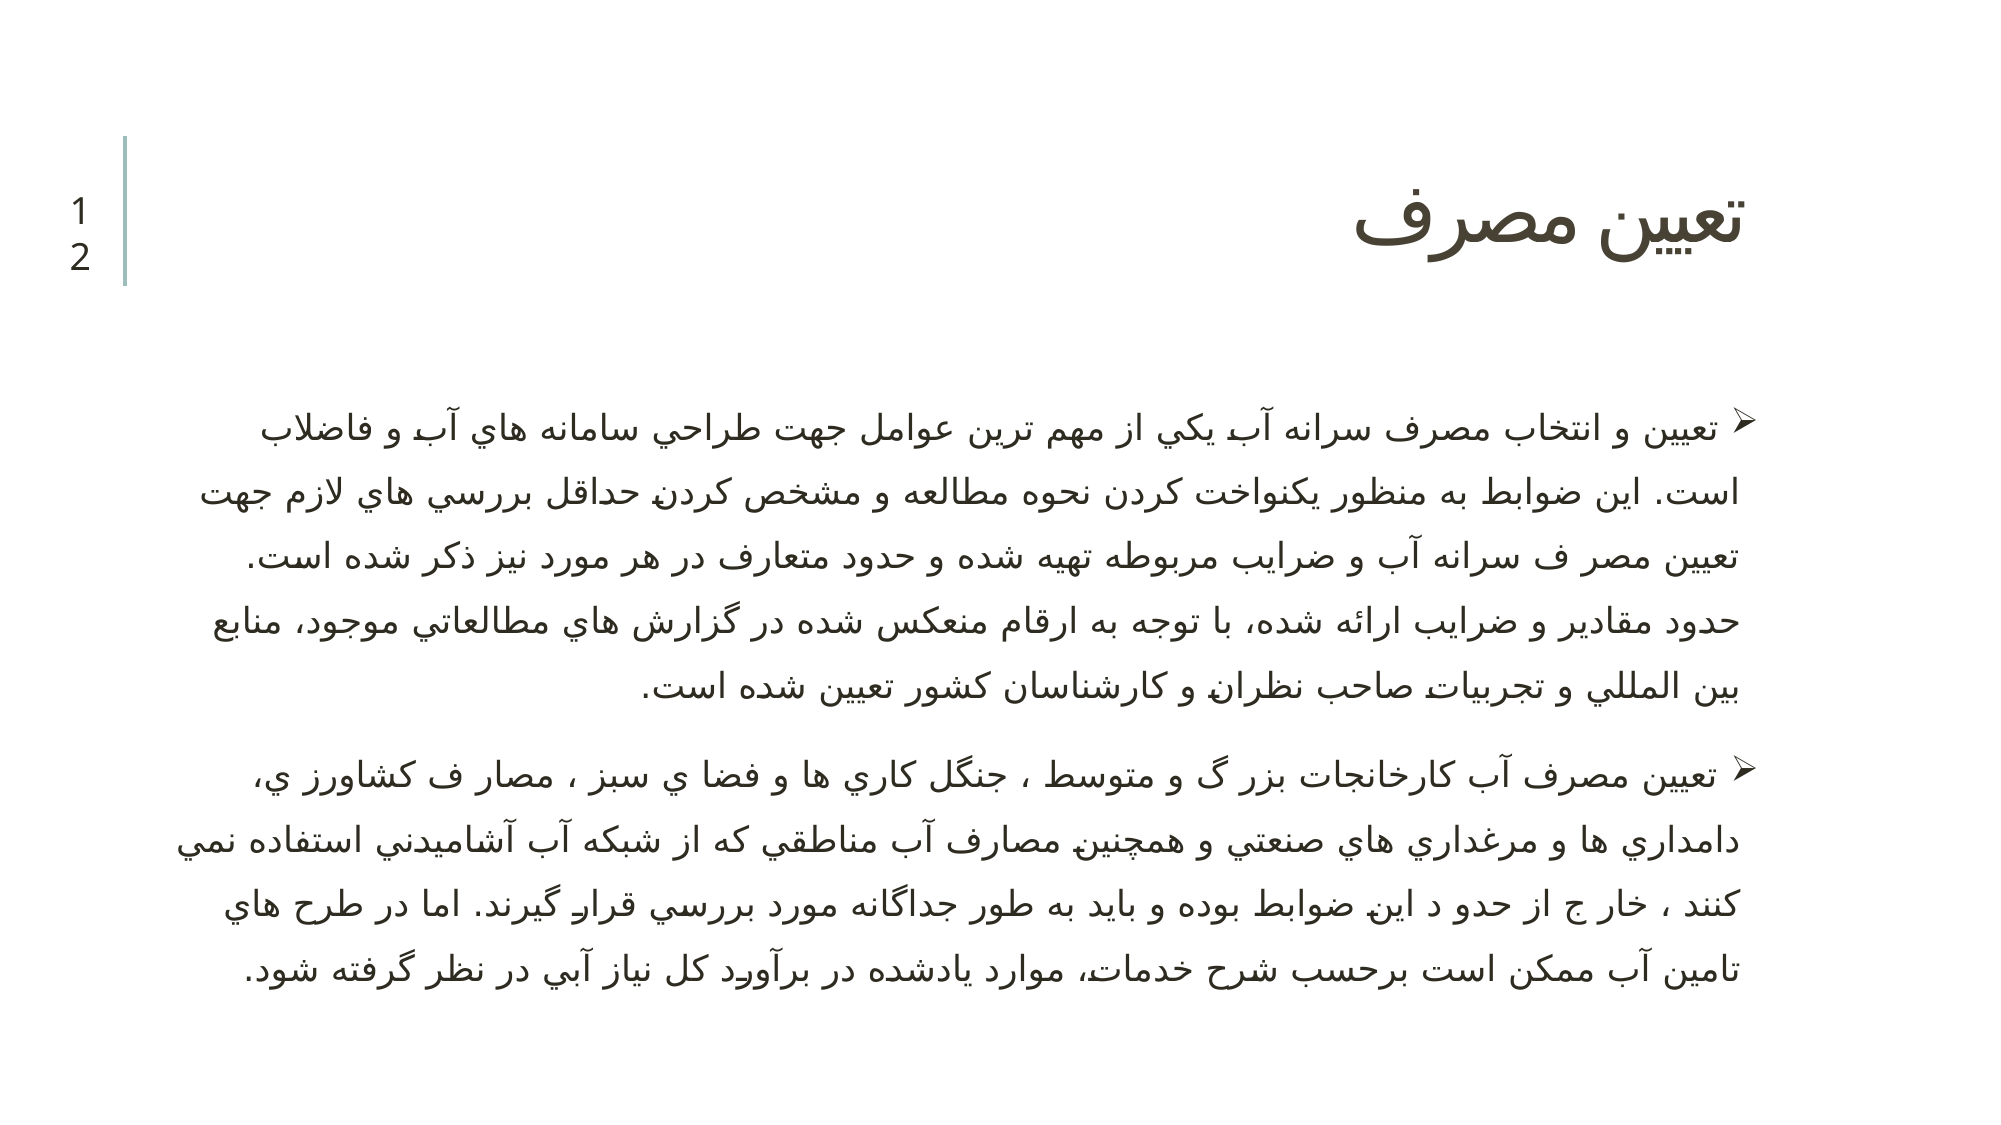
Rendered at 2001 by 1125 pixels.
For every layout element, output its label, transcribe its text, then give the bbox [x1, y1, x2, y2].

title تعيين مصرف [168, 96, 1763, 342]
text_box 12 [54, 180, 125, 285]
list تعيين و انتخاب مصرف سرانه آب يكي از مهم ترين عوامل جهت طراحي سامانه هاي آب و فاضلاب است. اين ضوابط به منظور يكنواخت كردن نحوه مطالعه و مشخص كردن حداقل بررسي هاي لازم جهت تعيين مصر ف سرانه آب و ضرايب مربوطه تهيه شده و حدود متعارف در هر مورد نيز ذكر شده است. حدود مقادير و ضرايب ارائه شده، با توجه به ارقام منعكس شده در گزارش هاي مطالعاتي موجود، منابع بين المللي و تجربيات صاحب نظران و كارشناسان كشور تعيين شده است. تعيين مصرف آب كارخانجات بزر گ و متوسط ، جنگل كاري ها و فضا ي سبز ، مصار ف كشاورز ي، دامداري ها و مرغداري هاي صنعتي و همچنين مصارف آب مناطقي كه از شبكه آب آشاميدني استفاده نمي كنند ، خار ج از حدو د اين ضوابط بوده و بايد به طور جداگانه مورد بررسي قرار گيرند. اما در طرح هاي تامين آب ممكن است برحسب شرح خدمات، موارد يادشده در برآورد كل نياز آبي در نظر گرفته شود. [168, 375, 1763, 1035]
